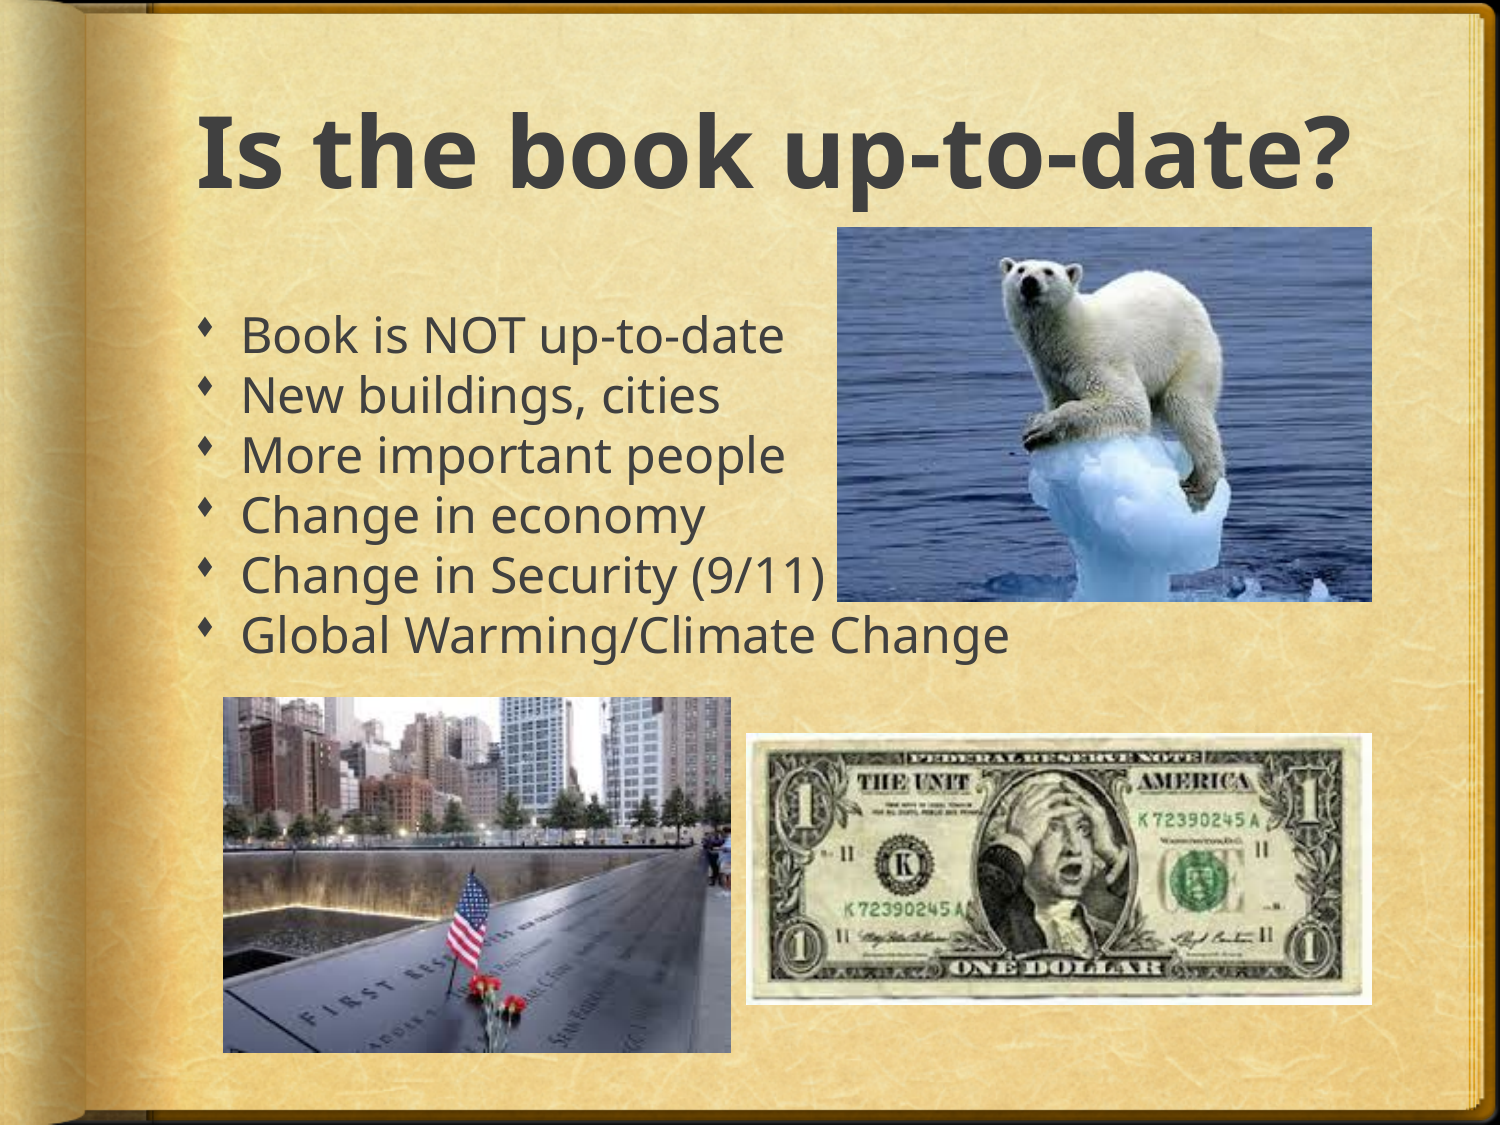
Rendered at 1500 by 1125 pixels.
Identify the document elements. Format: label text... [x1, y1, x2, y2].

list Book is NOT up-to-date New buildings, cities More important people Change in economy Change in Security (9/11) Global Warming/Climate Change [178, 295, 1372, 1005]
picture [0, 0, 1500, 1125]
title Is the book up-to-date? [178, 45, 1372, 265]
